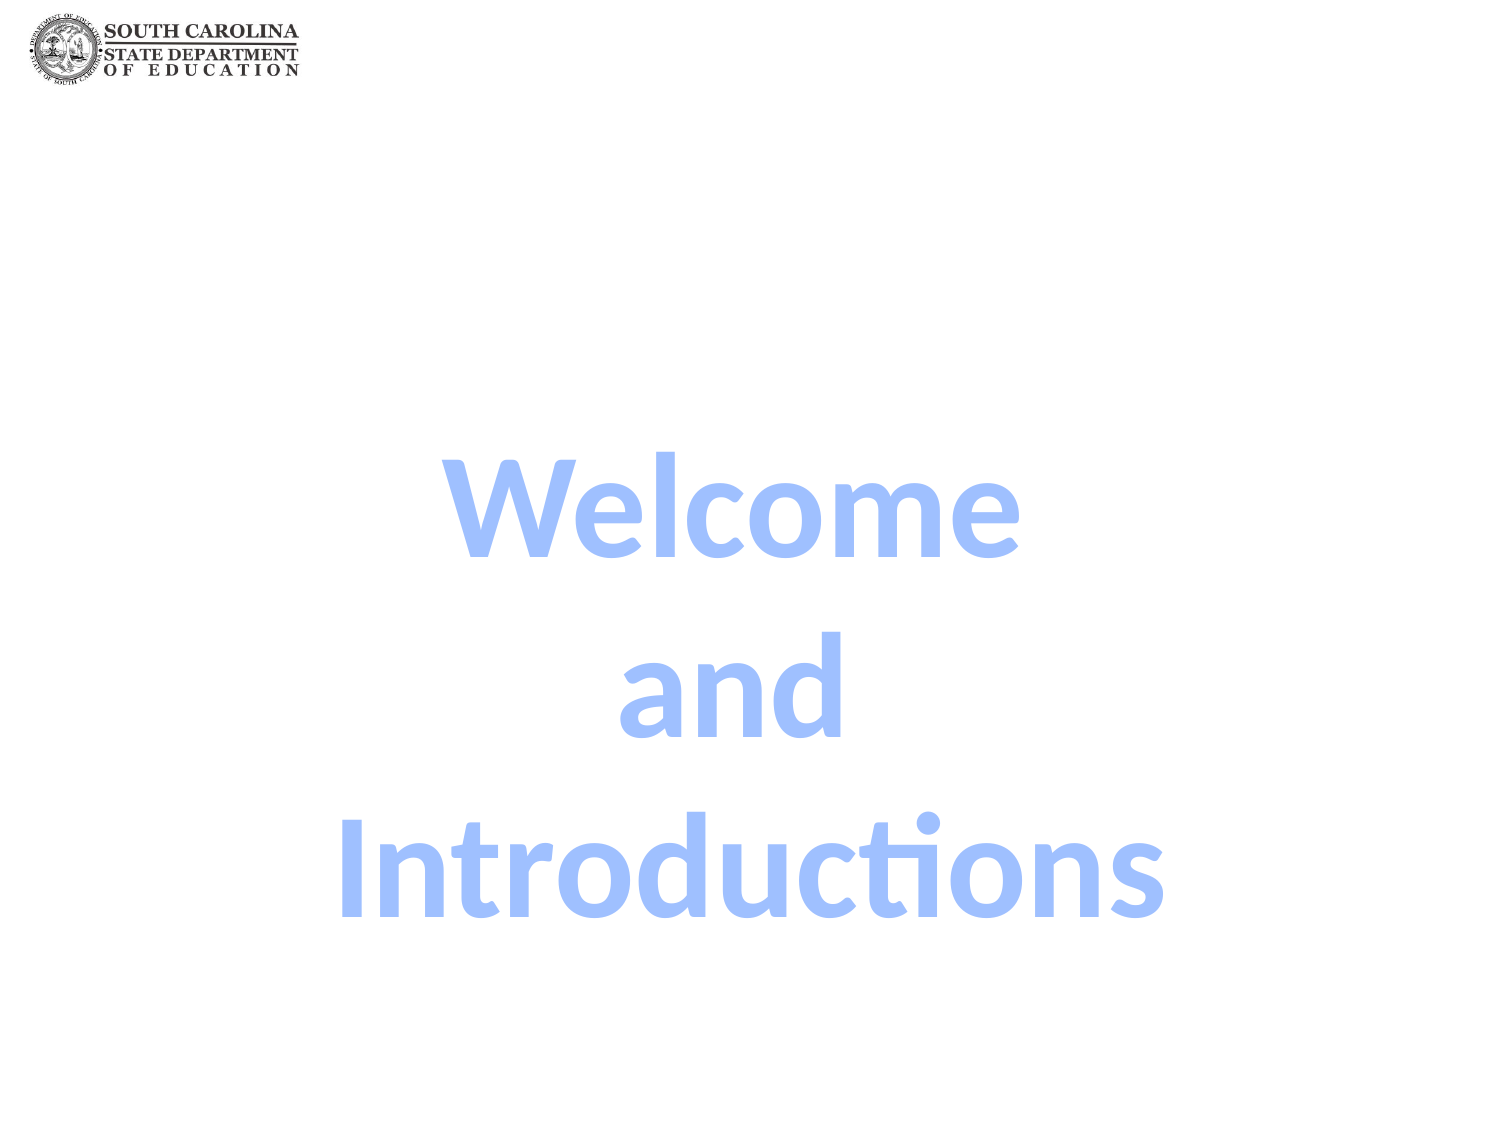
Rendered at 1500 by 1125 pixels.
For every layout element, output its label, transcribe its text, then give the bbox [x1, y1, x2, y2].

picture [24, 12, 313, 90]
text_box Welcome and Introductions [316, 399, 1183, 955]
